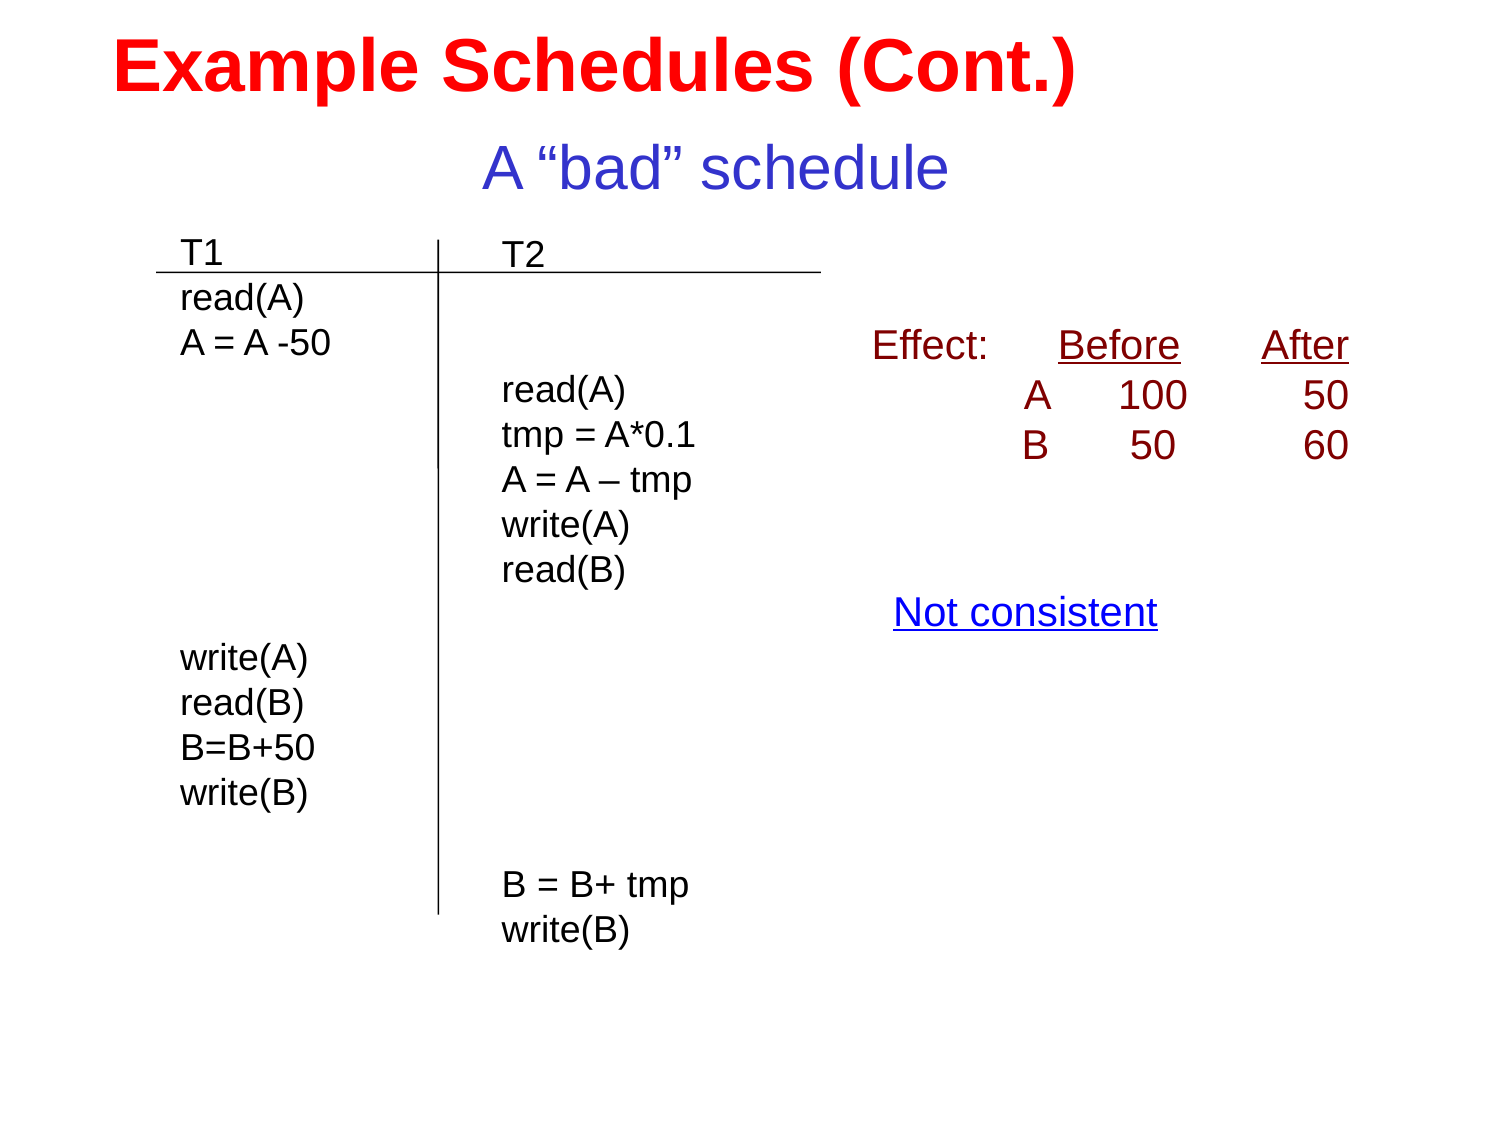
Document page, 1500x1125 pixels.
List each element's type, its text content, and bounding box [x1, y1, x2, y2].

title Example Schedules (Cont.) [97, 13, 1423, 115]
text_box T2 read(A) tmp = A*0.1 A = A – tmp write(A) read(B) B = B+ tmp write(B) [486, 273, 712, 958]
text_box Not consistent [878, 577, 1173, 643]
text_box Effect: Before After A 100 50 B 50 60 [856, 310, 1365, 526]
text_box T2 read(A) tmp = A*0.1 A = A – tmp write(A) read(B) B = B+ tmp write(B) [486, 222, 712, 272]
list A “bad” schedule [173, 119, 1278, 228]
text_box T1 read(A) A = A -50 write(A) read(B) B=B+50 write(B) [165, 220, 347, 272]
text_box T1 read(A) A = A -50 write(A) read(B) B=B+50 write(B) [165, 273, 347, 820]
